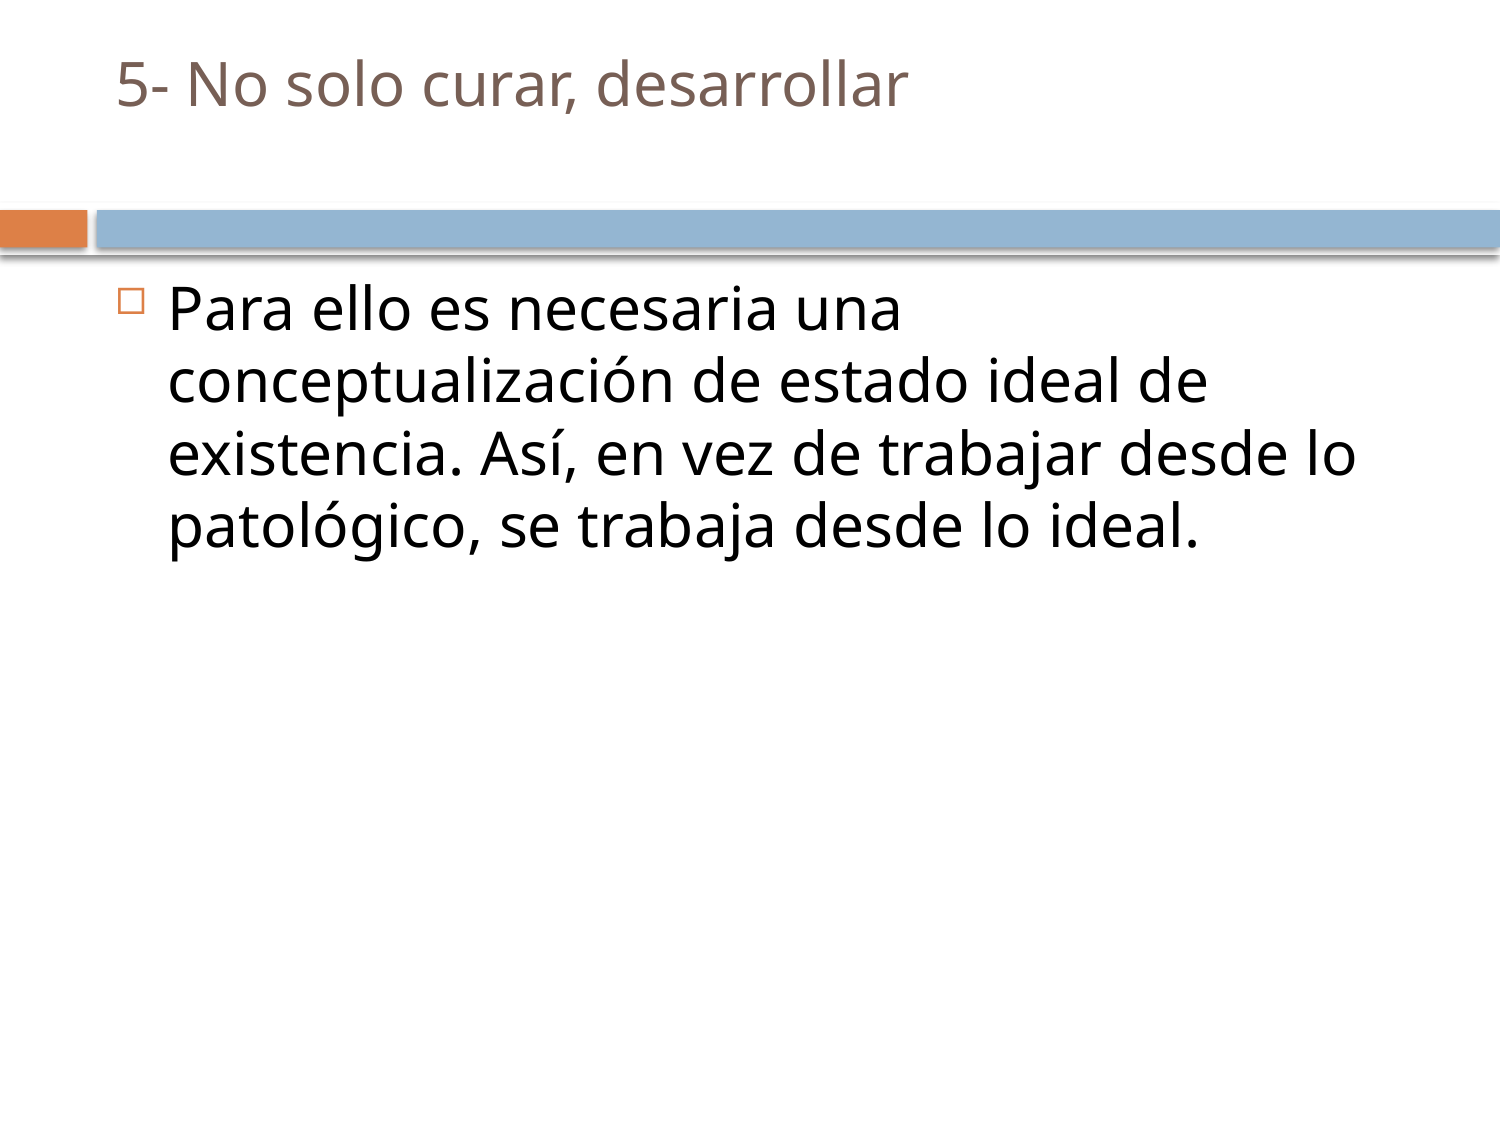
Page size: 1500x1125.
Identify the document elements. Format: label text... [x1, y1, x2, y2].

title 5- No solo curar, desarrollar [100, 37, 1438, 200]
list Para ello es necesaria una conceptualización de estado ideal de existencia. Así, en vez de trabajar desde lo patológico, se trabaja desde lo ideal. [100, 262, 1438, 1000]
